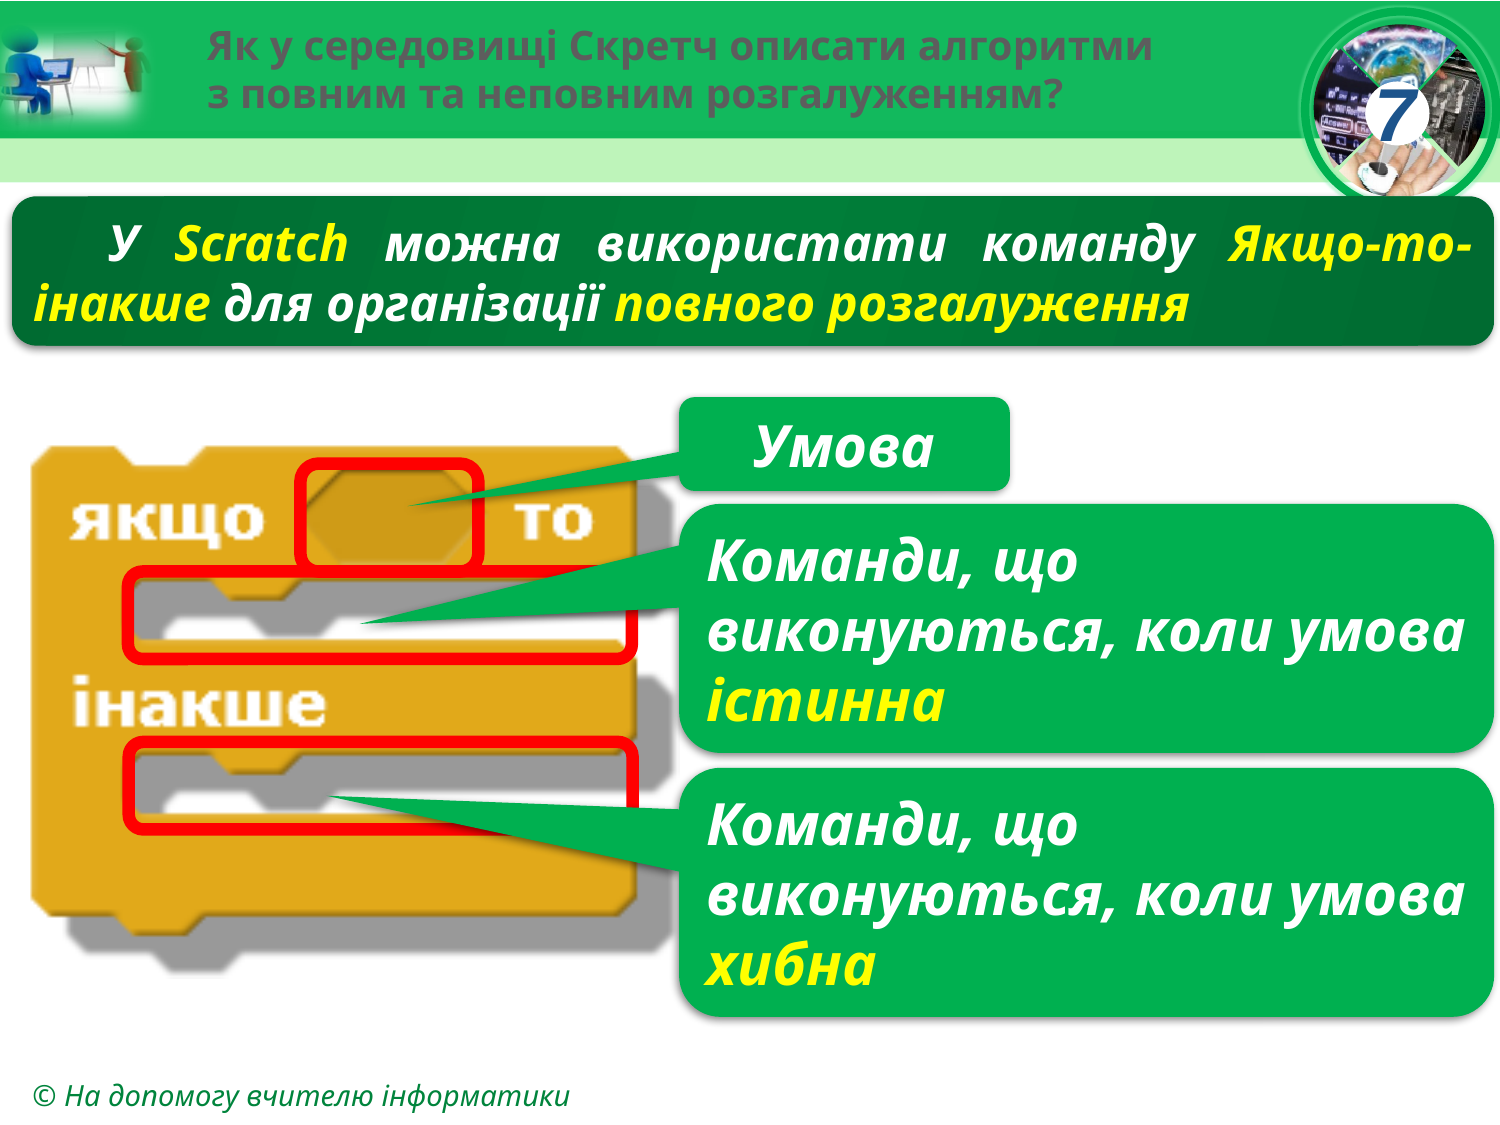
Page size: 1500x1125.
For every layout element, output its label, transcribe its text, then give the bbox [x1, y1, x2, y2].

picture [1314, 115, 1372, 169]
text_box Команди, що виконуються, коли умова істинна [686, 503, 1495, 753]
text_box Команди, що виконуються, коли умова хибна [681, 767, 1495, 1017]
title Як у середовищі Скретч описати алгоритми з повним та неповним розгалуженням? [192, 22, 1405, 115]
picture [29, 444, 680, 979]
text_box Умова [679, 397, 1010, 491]
picture [1338, 135, 1457, 196]
picture [1405, 24, 1486, 167]
text_box У Scratch можна використати команду Якщо-то-інакше для організації повного розгалуження [11, 196, 1495, 346]
picture [0, 16, 160, 142]
